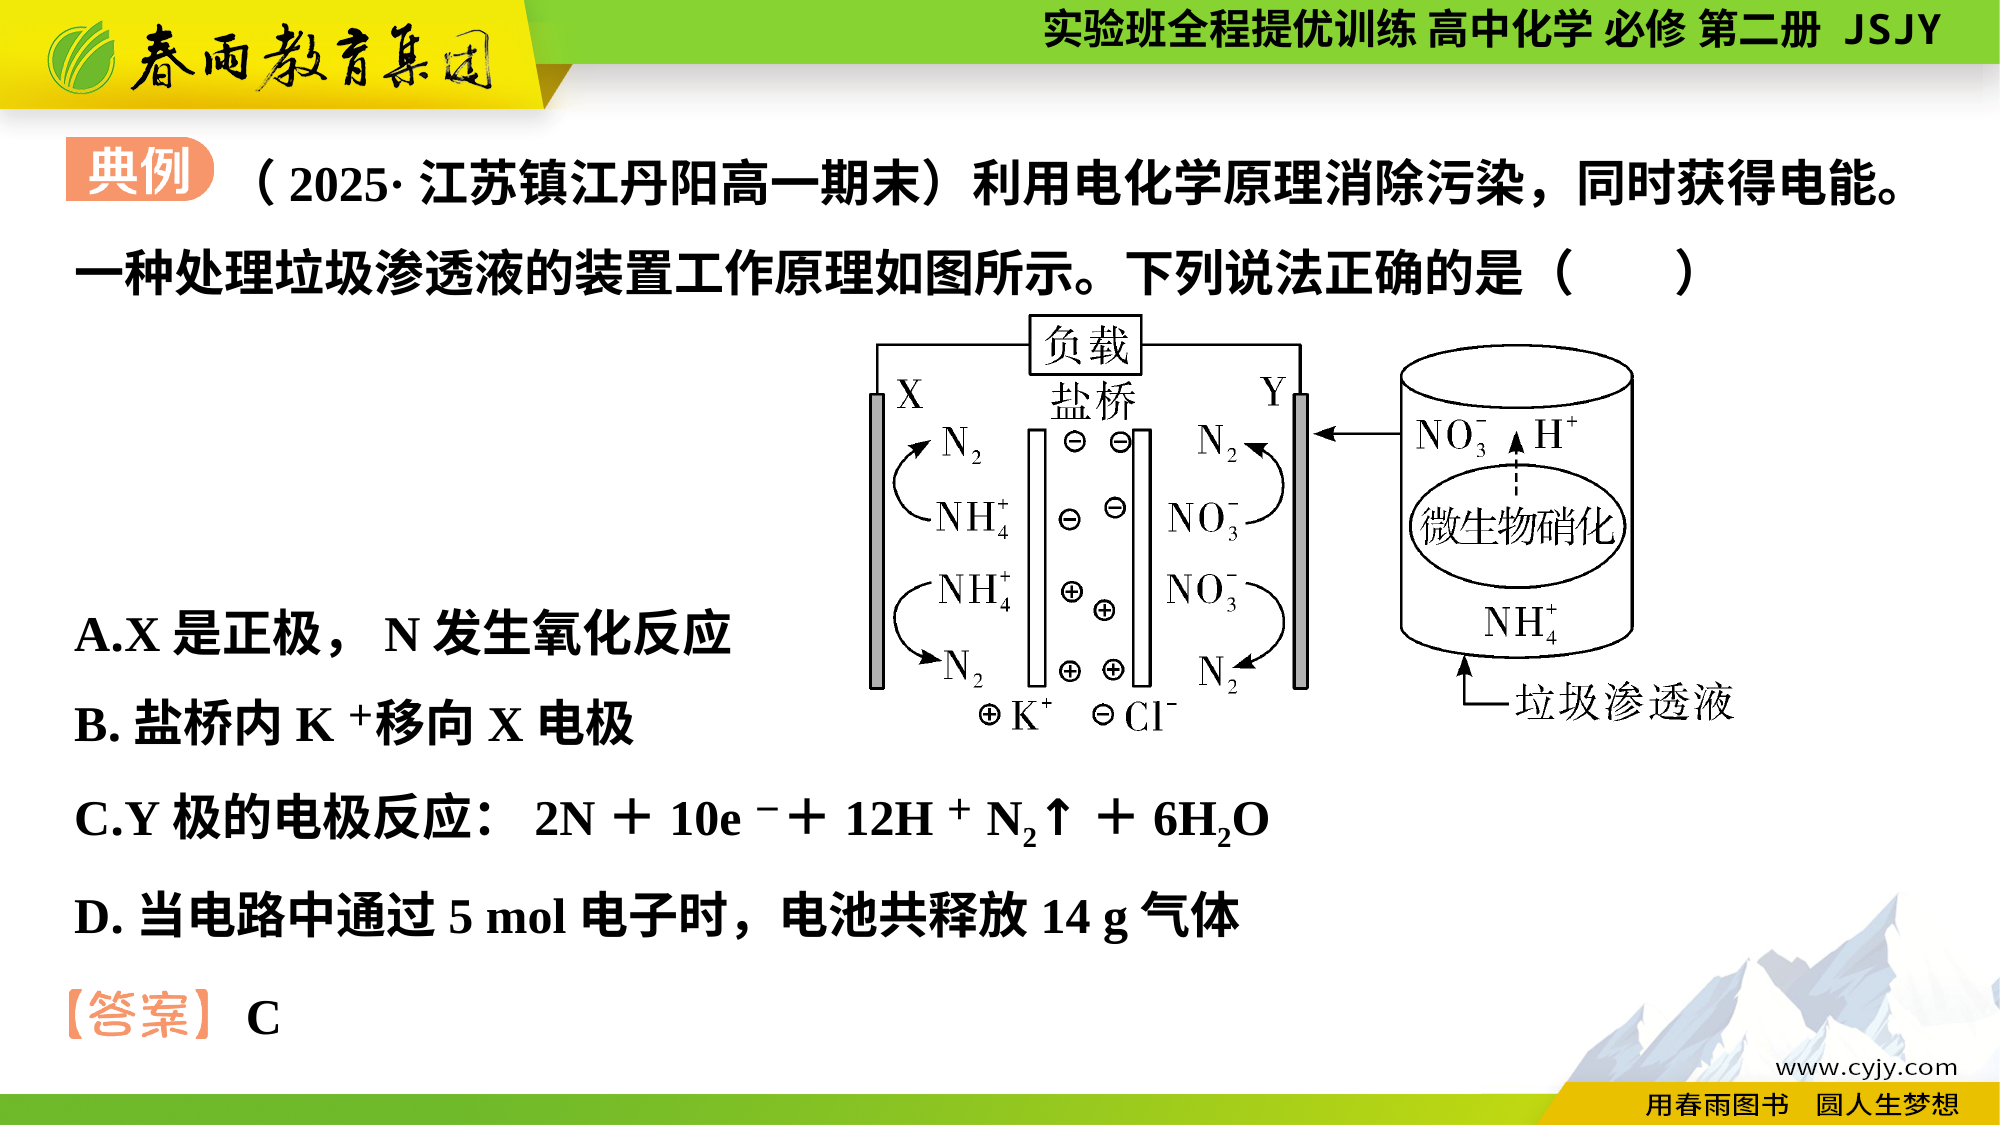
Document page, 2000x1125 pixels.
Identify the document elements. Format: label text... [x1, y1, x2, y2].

text_box C [231, 977, 297, 1053]
picture [0, 0, 2000, 1125]
